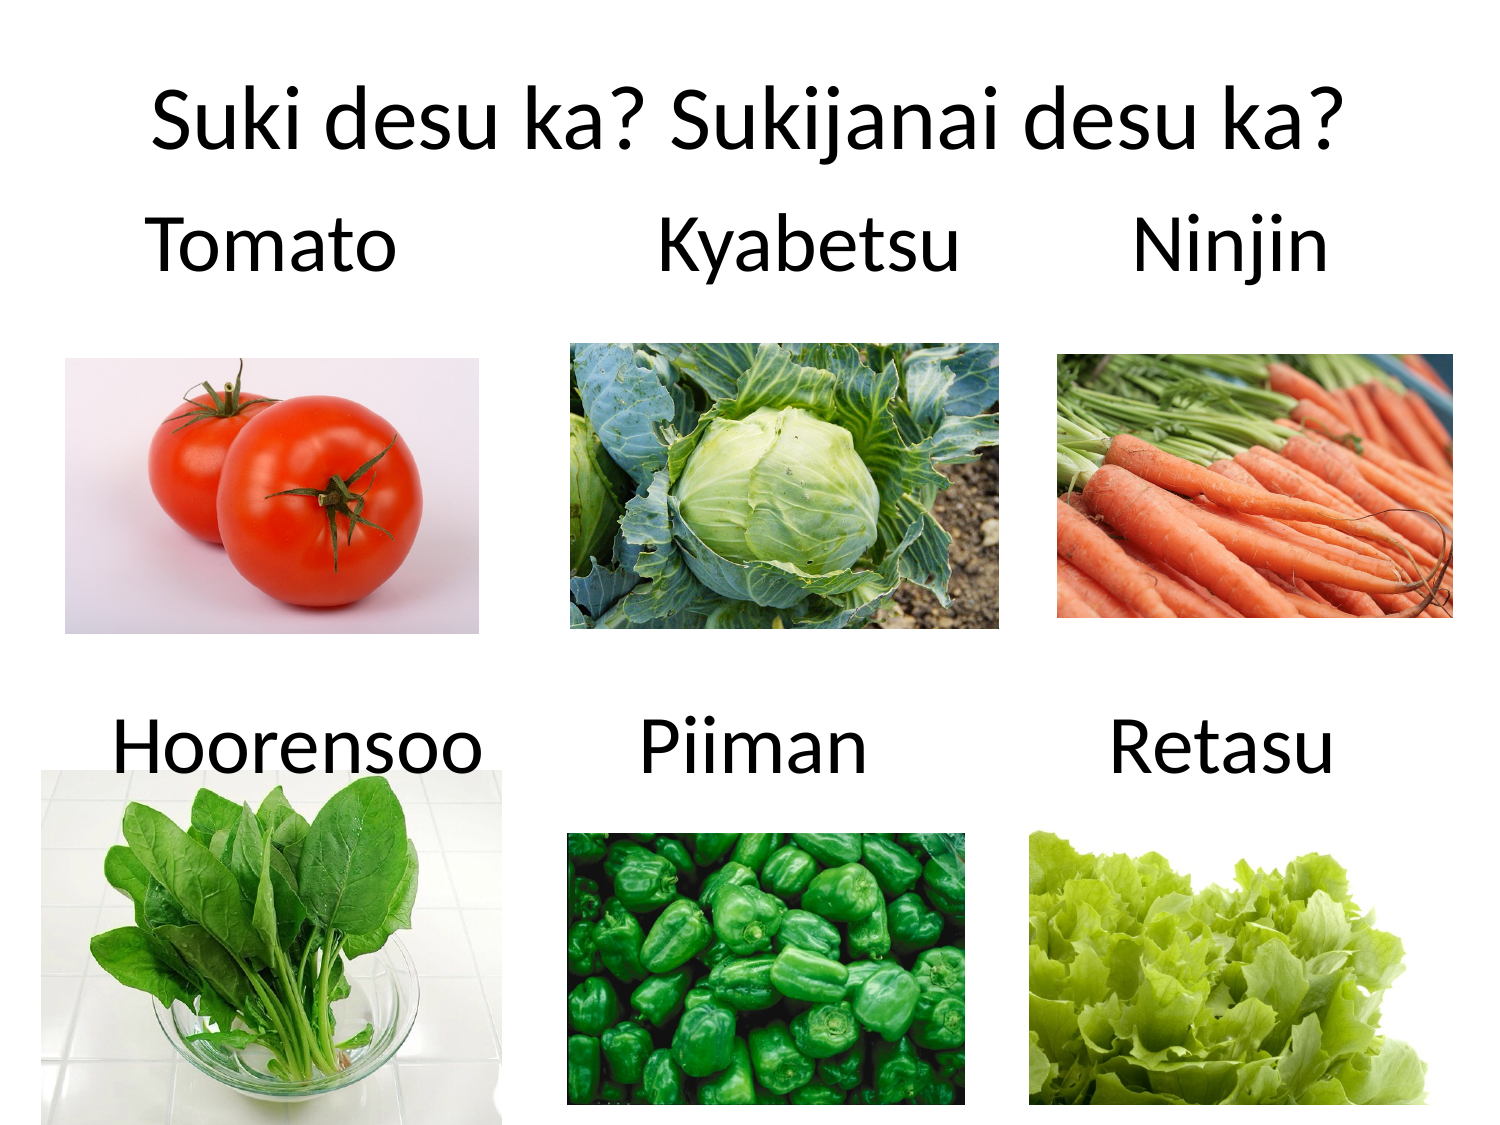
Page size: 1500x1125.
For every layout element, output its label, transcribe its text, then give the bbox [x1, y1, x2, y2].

text_box Hoorensoo [96, 682, 500, 768]
text_box Retasu [1093, 682, 1352, 797]
text_box Tomato [130, 207, 414, 296]
picture [570, 343, 999, 629]
text_box Ninjin [1116, 207, 1346, 296]
text_box Piiman [623, 682, 885, 798]
picture [1028, 798, 1488, 1105]
picture [65, 358, 479, 634]
picture [1056, 354, 1453, 618]
picture [41, 769, 502, 1125]
text_box Kyabetsu [642, 207, 978, 296]
picture [566, 832, 965, 1105]
title Suki desu ka? Sukijanai desu ka? [75, 19, 1425, 207]
